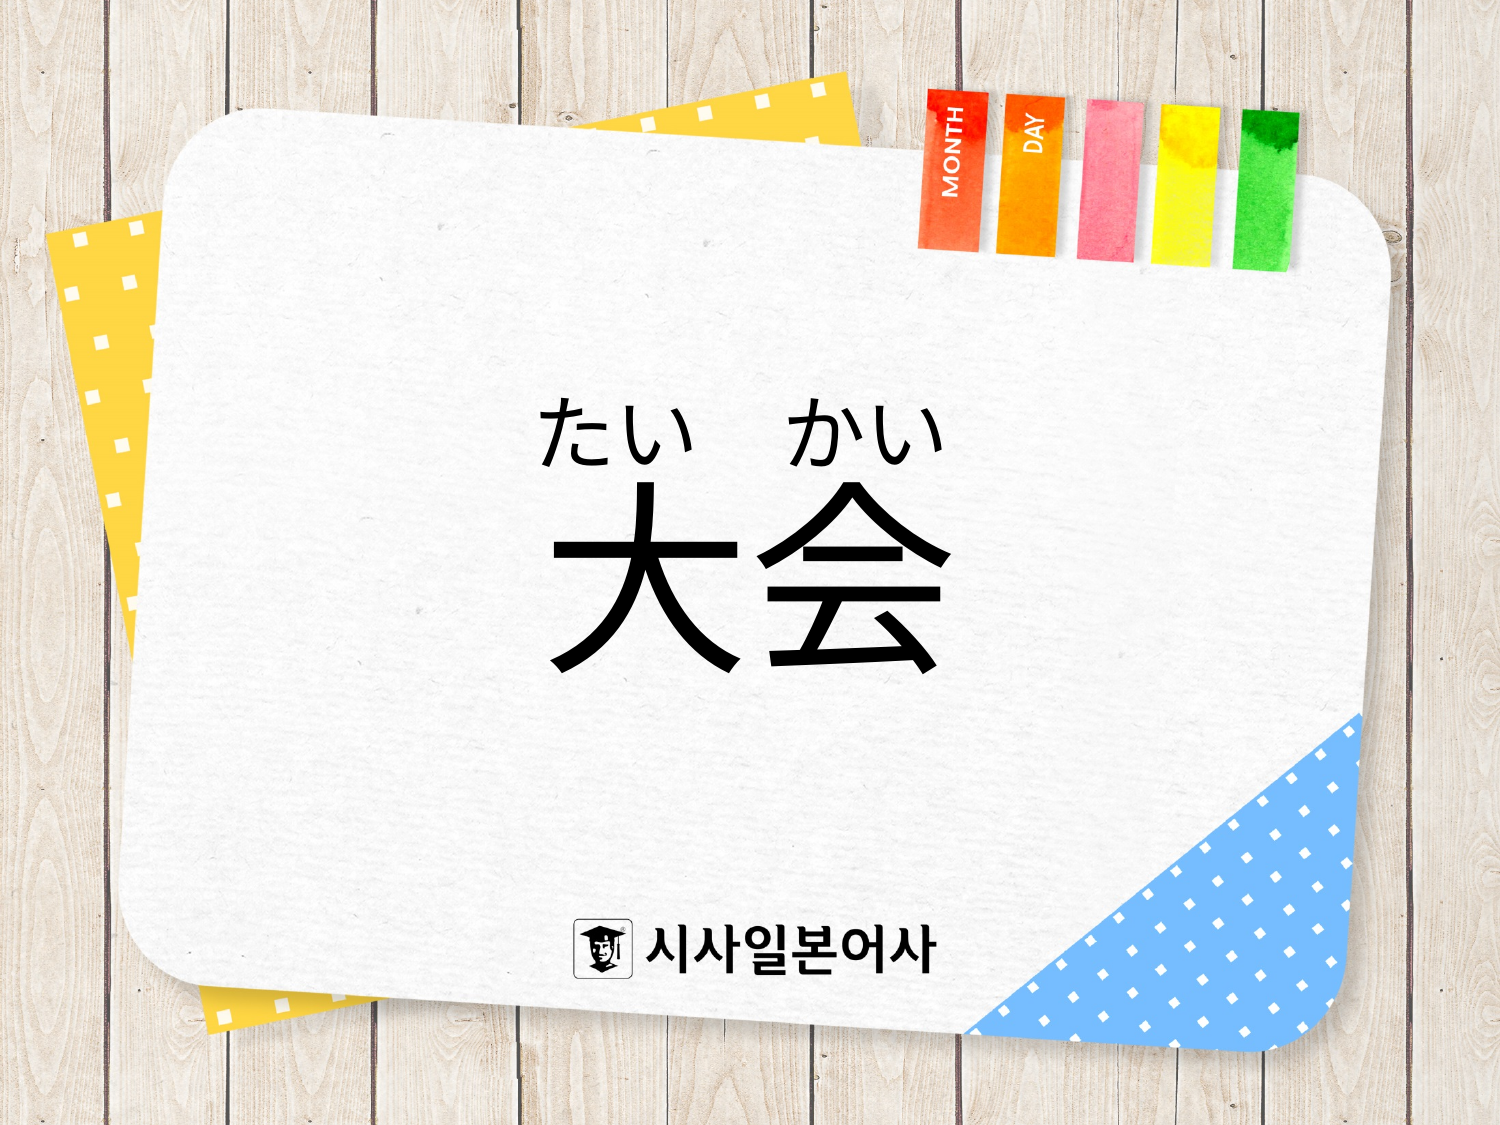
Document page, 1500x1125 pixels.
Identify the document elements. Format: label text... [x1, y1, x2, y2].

picture [0, 0, 1500, 1125]
text_box たい かい [518, 373, 964, 489]
title 大会 [75, 338, 1425, 811]
